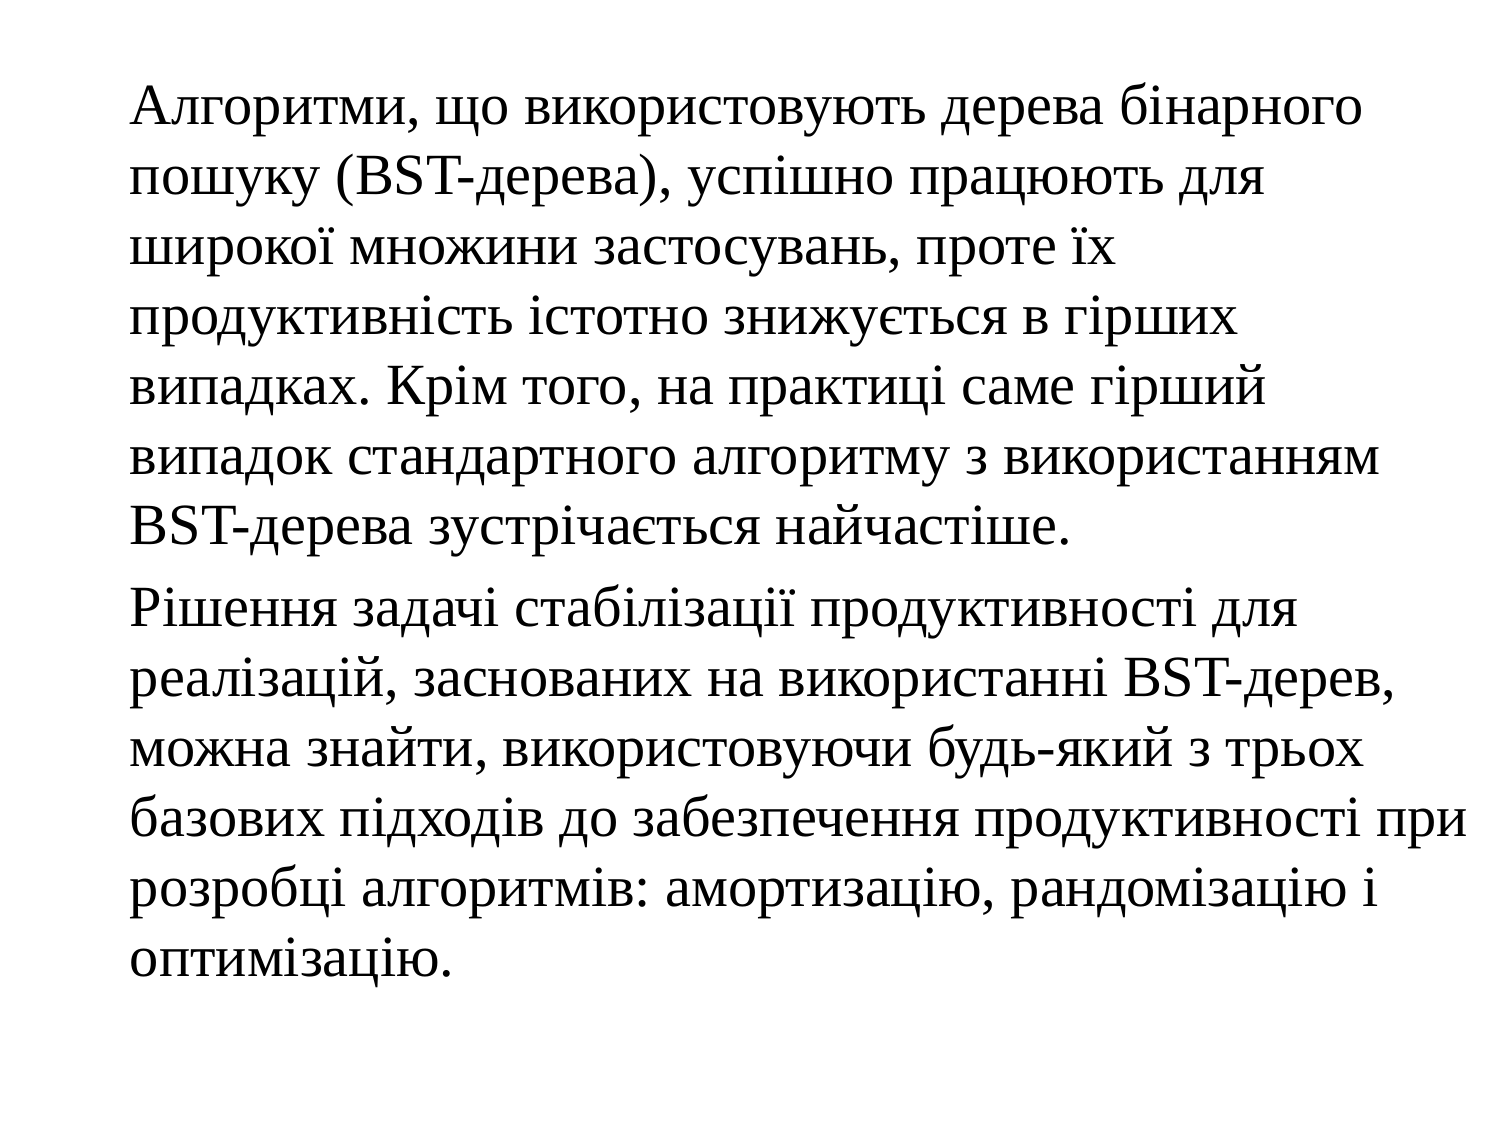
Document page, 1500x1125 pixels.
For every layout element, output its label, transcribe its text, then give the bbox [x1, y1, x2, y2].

list Алгоритми, що використовують дерева бінарного пошуку (BST-дерева), успішно працюють для широкої множини застосувань, проте їх продуктивність істотно знижується в гірших випадках. Крім того, на практиці саме гірший випадок стандартного алгоритму з використанням BST-дерева зустрічається найчастіше. Рішення задачі стабілізації продуктивності для реалізацій, заснованих на використанні BST-дерев, можна знайти, використовуючи будь-який з трьох базових підходів до забезпечення продуктивності при розробці алгоритмів: амортизацію, рандомізацію і оптимізацію. [0, 58, 1500, 1125]
